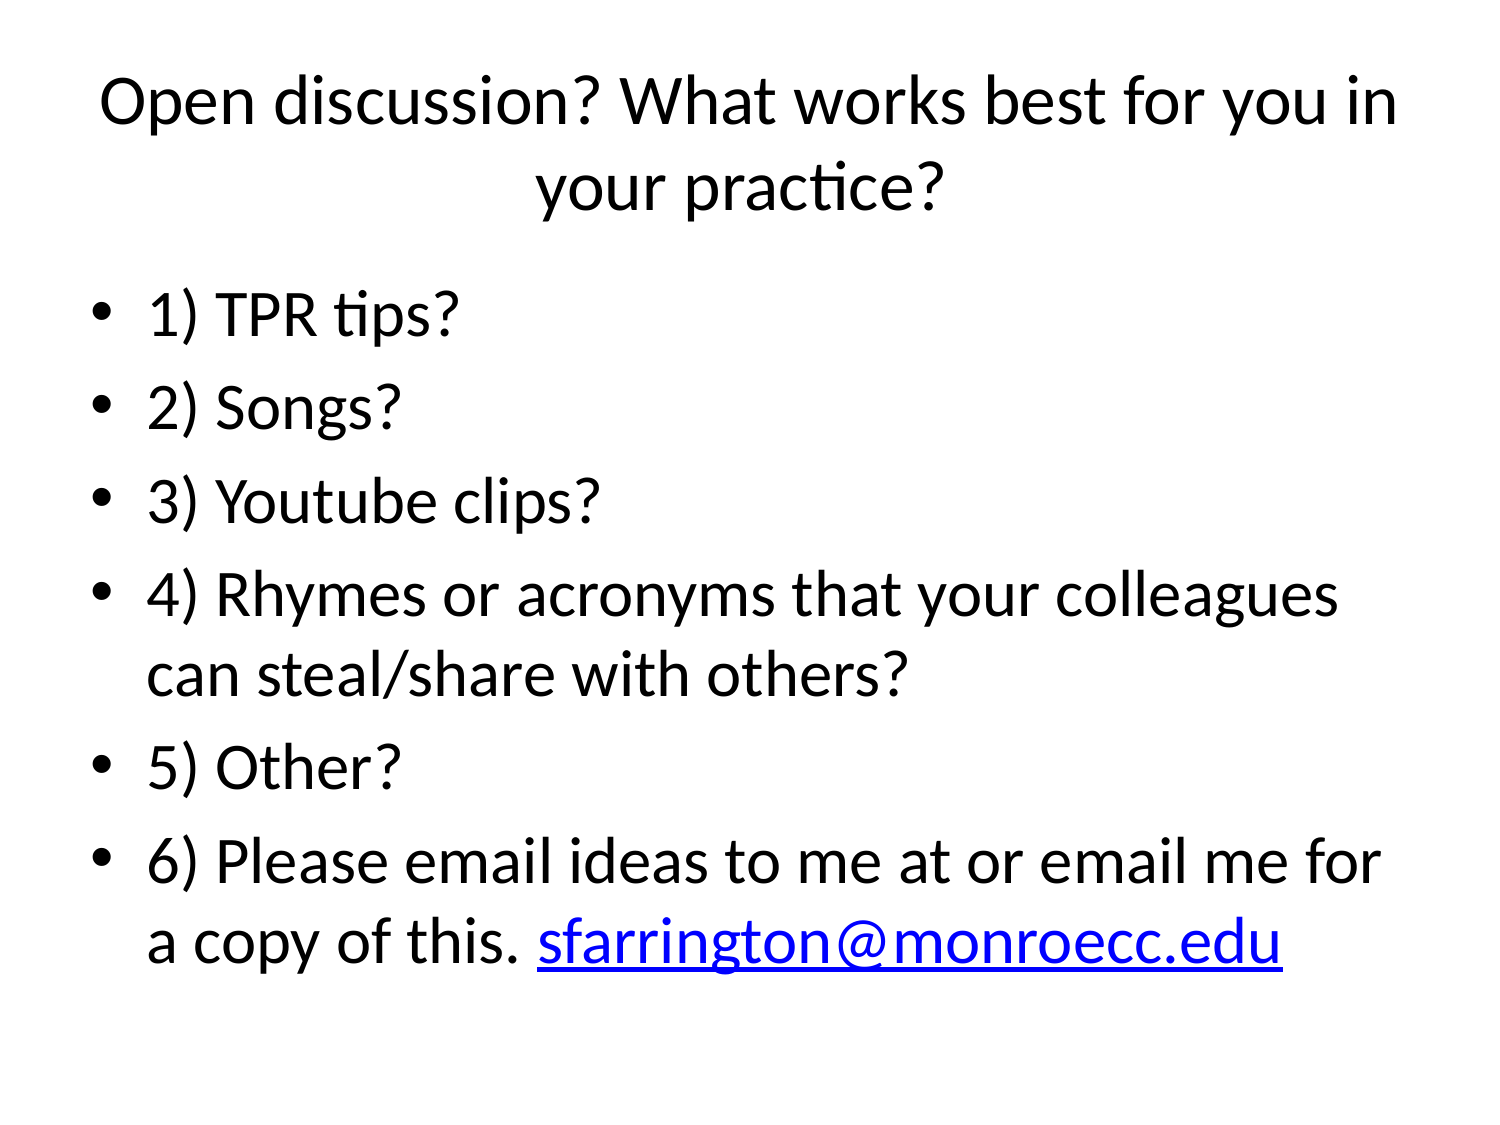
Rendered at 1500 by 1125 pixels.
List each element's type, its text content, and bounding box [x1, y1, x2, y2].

list 1) TPR tips? 2) Songs? 3) Youtube clips? 4) Rhymes or acronyms that your colleagues can steal/share with others? 5) Other? 6) Please email ideas to me at or email me for a copy of this. sfarrington@monroecc.edu [75, 262, 1425, 1005]
title Open discussion? What works best for you in your practice? [75, 45, 1425, 233]
